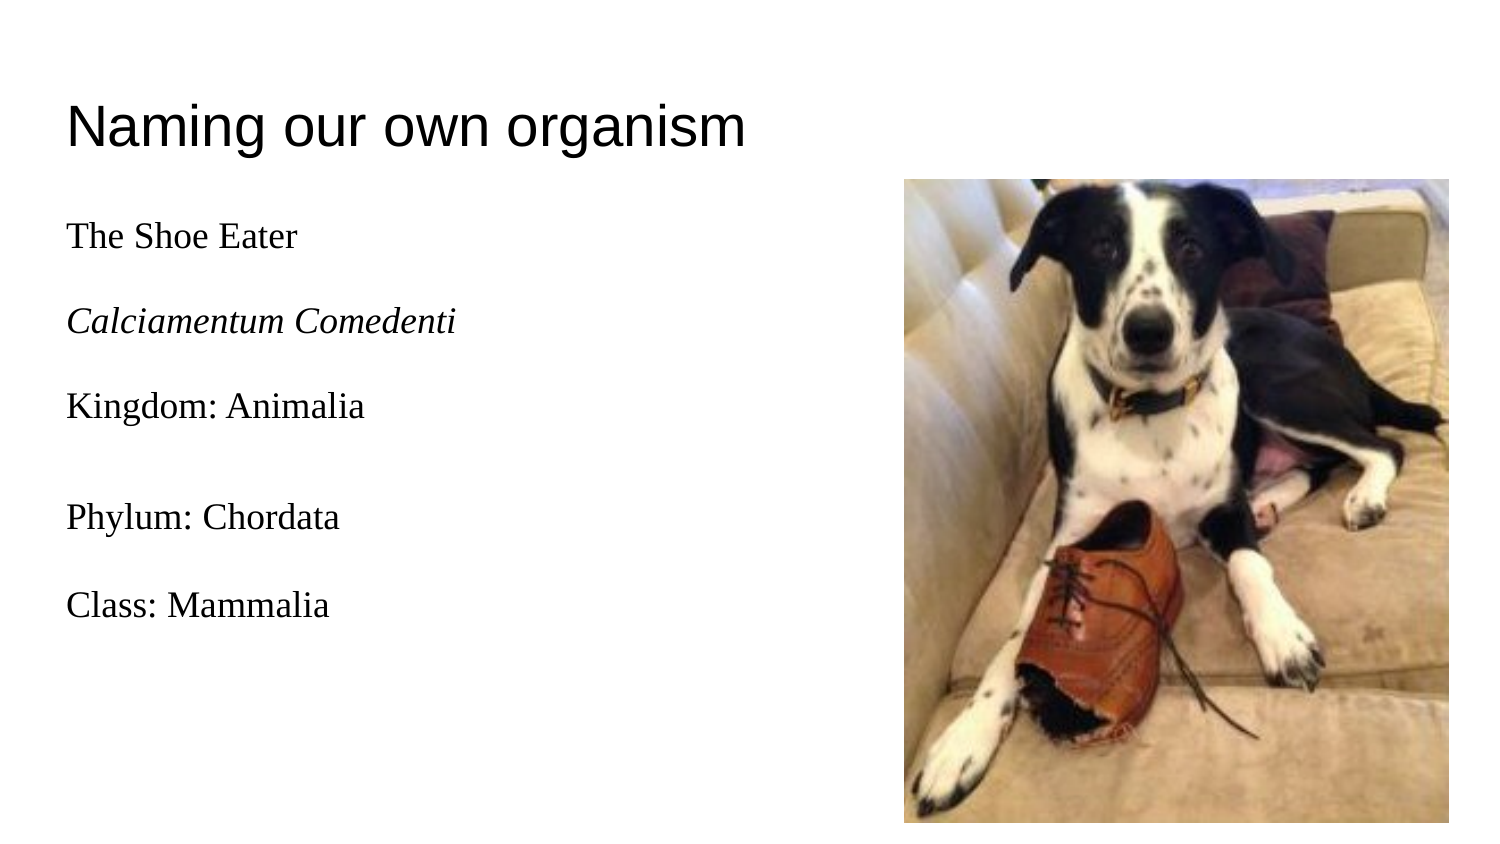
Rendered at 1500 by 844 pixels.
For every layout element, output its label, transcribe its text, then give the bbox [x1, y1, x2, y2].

picture [904, 178, 1450, 824]
list The Shoe Eater Calciamentum Comedenti Kingdom: Animalia Phylum: Chordata Class: Mammalia [51, 189, 899, 750]
title Naming our own organism [51, 72, 1449, 167]
